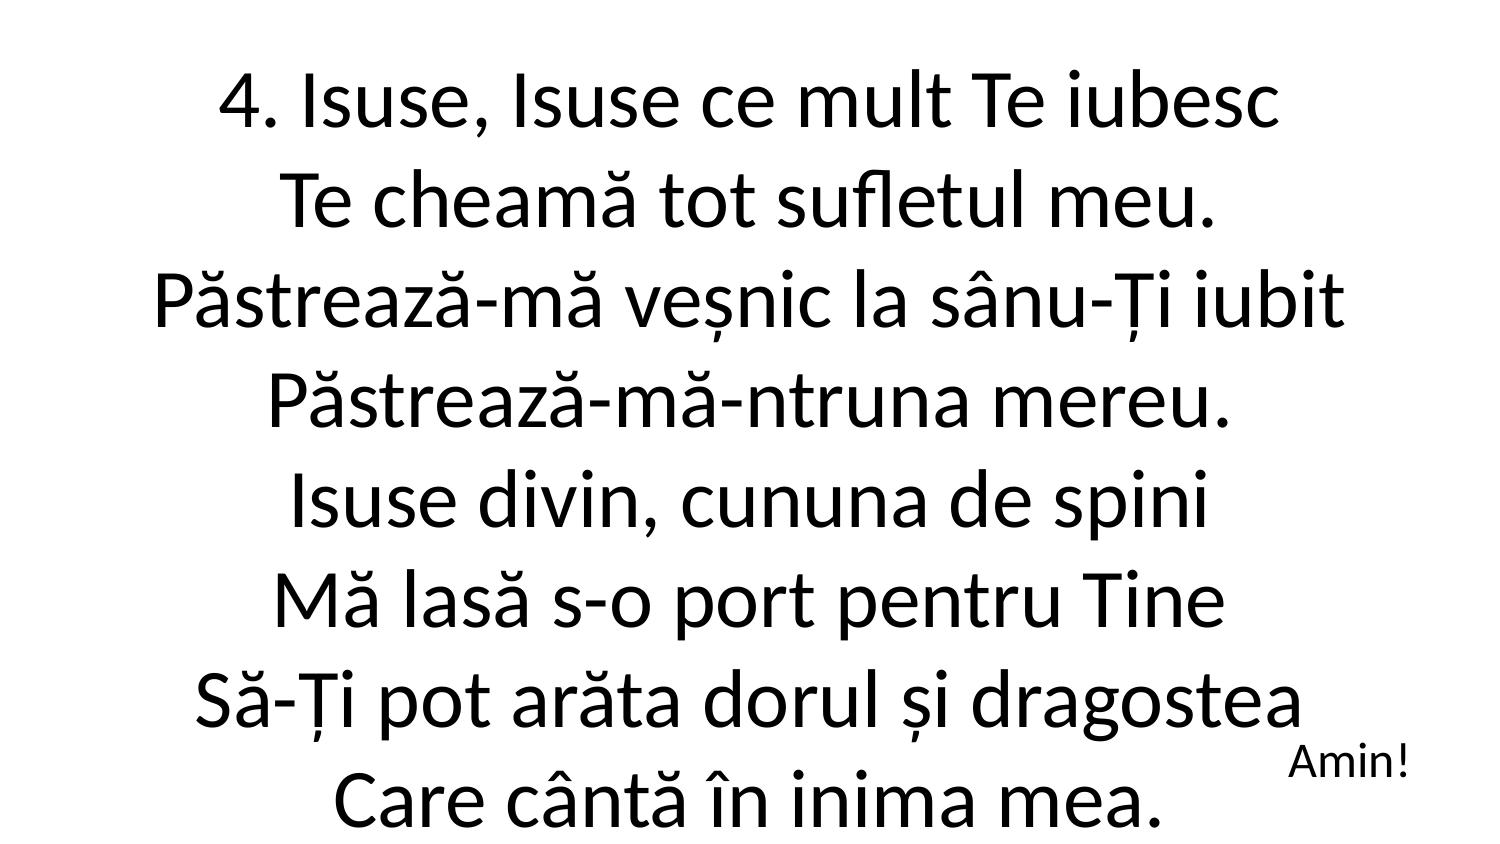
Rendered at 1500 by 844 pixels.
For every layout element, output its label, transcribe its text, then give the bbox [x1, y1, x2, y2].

text_box Amin! [1273, 674, 1427, 795]
text_box 4. Isuse, Isuse ce mult Te iubesc Te cheamă tot sufletul meu. Păstrează-mă veșnic la sânu-Ți iubit Păstrează-mă-ntruna mereu. Isuse divin, cununa de spini Mă lasă s-o port pentru Tine Să-Ți pot arăta dorul și dragostea Care cântă în inima mea. [137, 0, 1363, 844]
